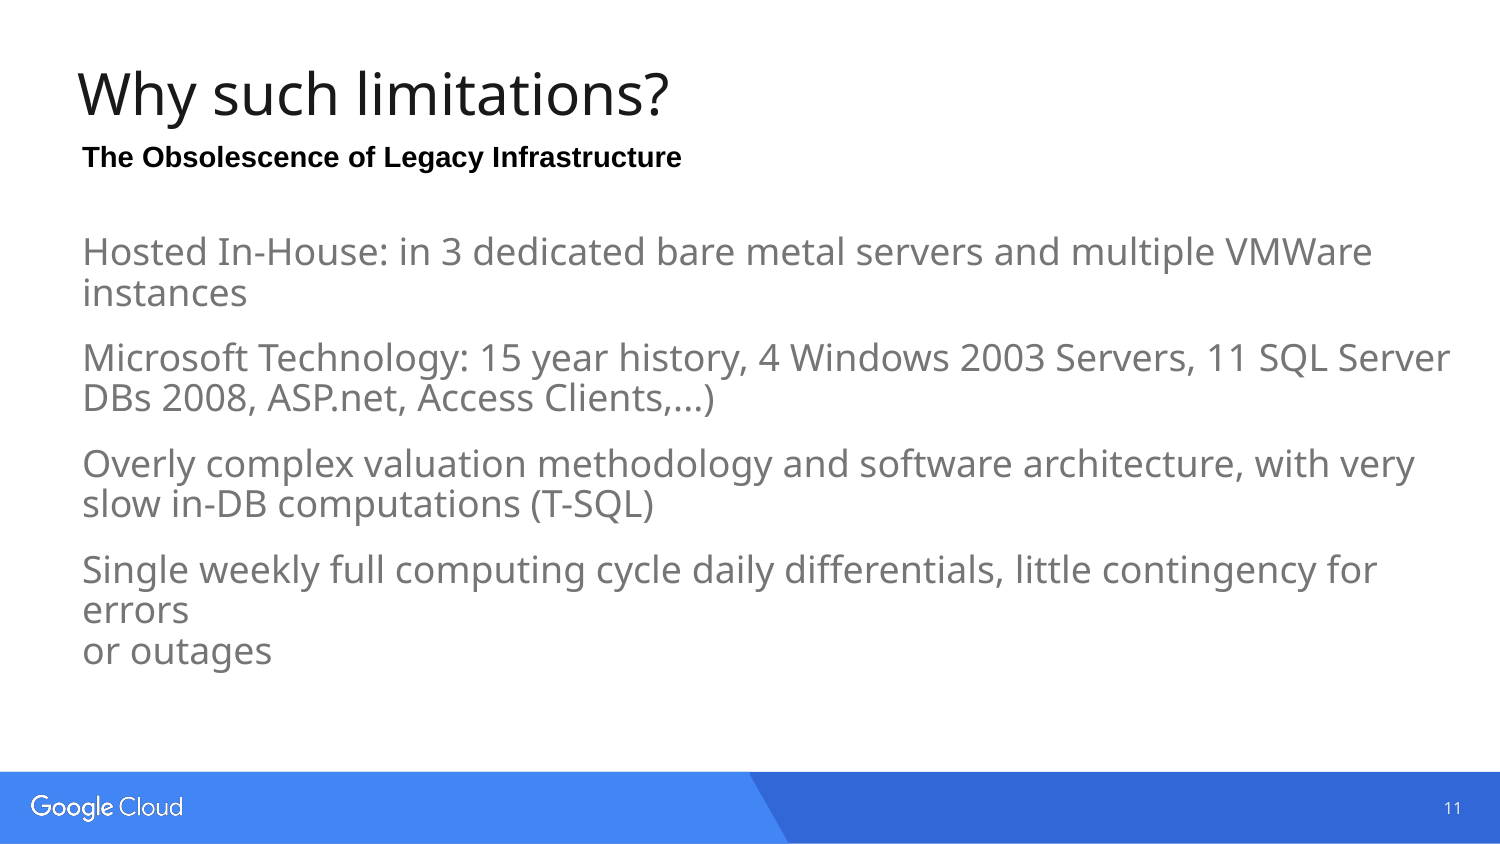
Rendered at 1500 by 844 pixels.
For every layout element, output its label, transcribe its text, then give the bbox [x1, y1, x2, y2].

text_box [750, 771, 1500, 844]
text_box [0, 771, 789, 844]
picture [28, 783, 185, 835]
text_box Why such limitations? [62, 49, 1413, 200]
text_box The Obsolescence of Legacy Infrastructure [67, 123, 1115, 239]
text_box Hosted In-House: in 3 dedicated bare metal servers and multiple VMWare instances Microsoft Technology: 15 year history, 4 Windows 2003 Servers, 11 SQL Server DBs 2008, ASP.net, Access Clients,...) Overly complex valuation methodology and software architecture, with very slow in-DB computations (T-SQL) Single weekly full computing cycle daily differentials, little contingency for errors or outages [67, 218, 1500, 771]
text_box ‹#› [1137, 796, 1463, 822]
